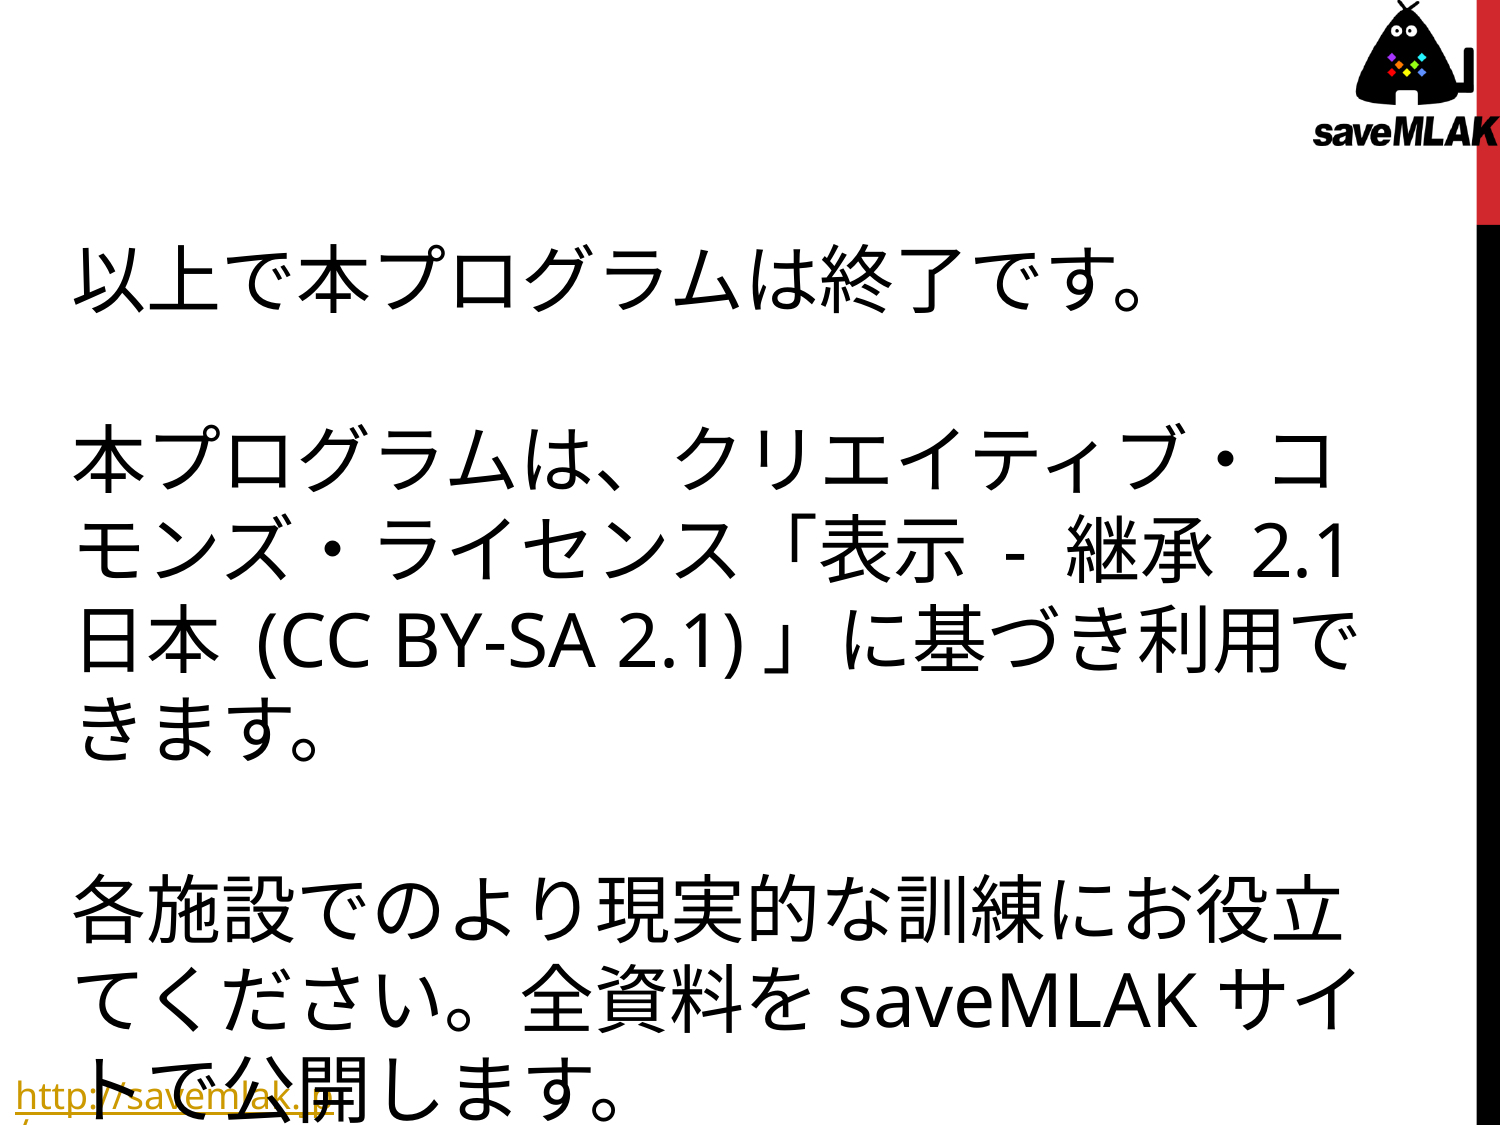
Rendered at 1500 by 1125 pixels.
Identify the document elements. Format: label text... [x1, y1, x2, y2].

text_box http://savemlak.jp/ [0, 1064, 352, 1125]
text_box 以上で本プログラムは終了です。 本プログラムは、クリエイティブ・コモンズ・ライセンス「表示 - 継承 2.1 日本 (CC BY-SA 2.1)」に基づき利用できます。 各施設でのより現実的な訓練にお役立てください。全資料をsaveMLAKサイトで公開します。 [56, 224, 1426, 1058]
picture [1313, 0, 1500, 146]
